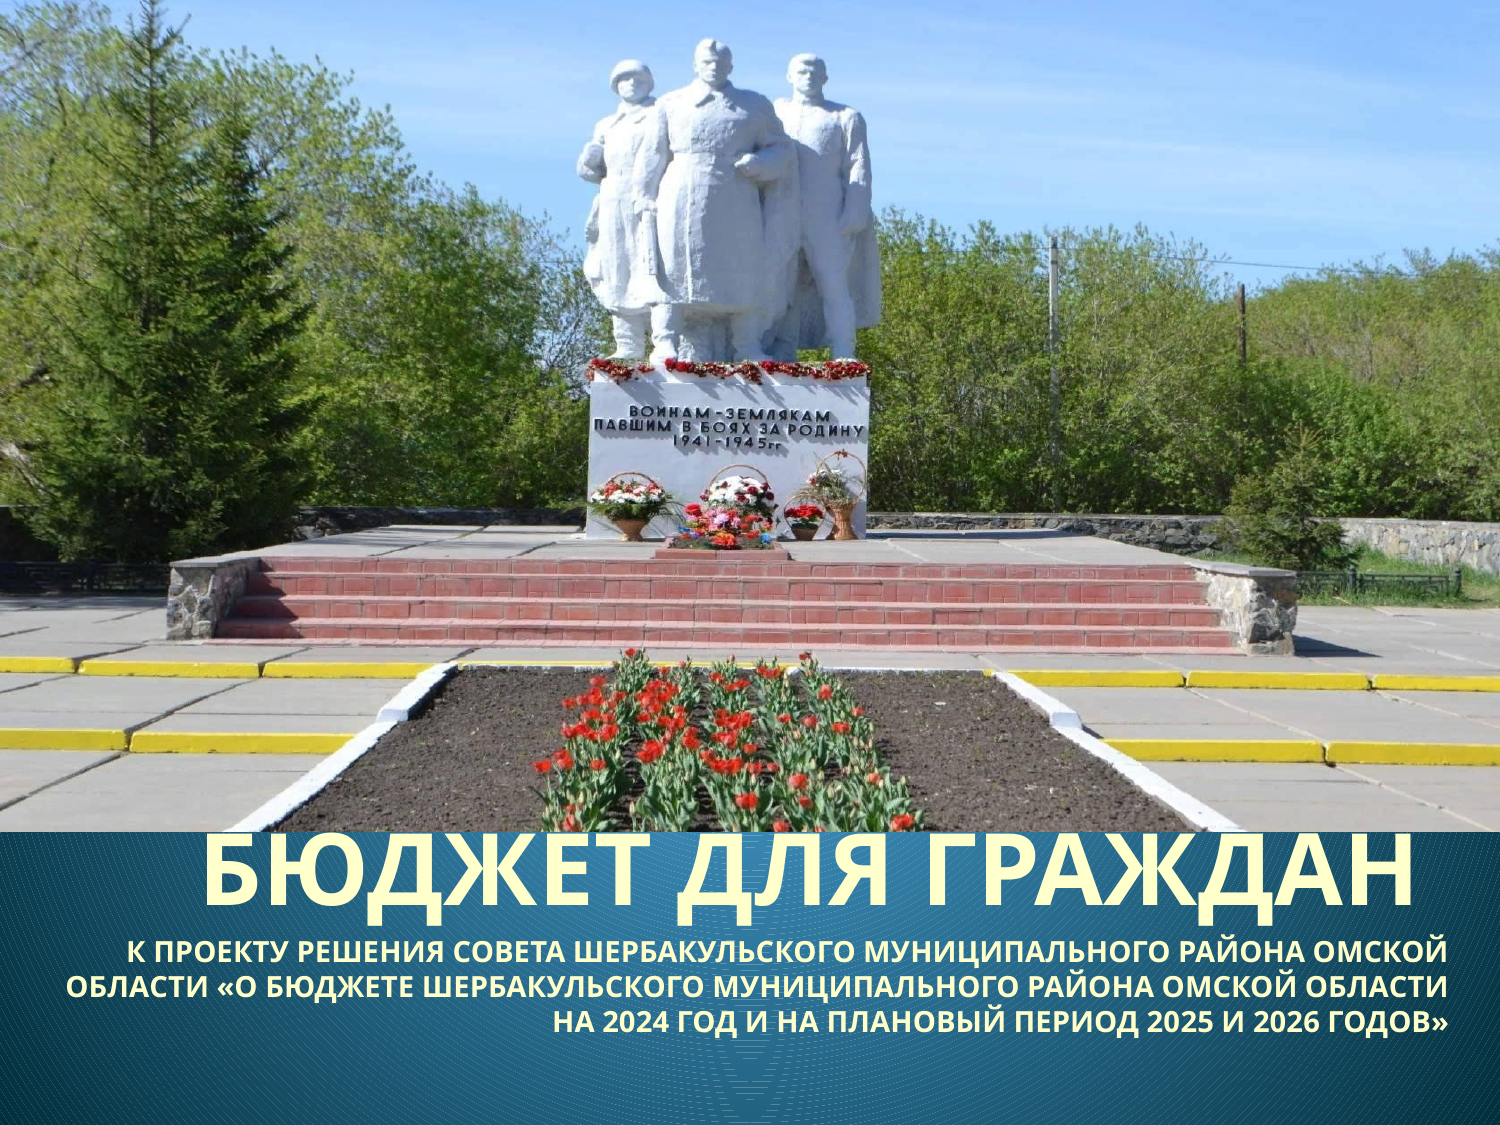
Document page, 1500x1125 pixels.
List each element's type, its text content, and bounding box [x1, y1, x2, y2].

picture [0, 0, 1500, 833]
subtitle К проекту решения совета шербакульского муниципального района омской области «О бюджете шербакульского муниципального района омской области на 2024 год и на плановый период 2025 и 2026 годов» [46, 925, 1460, 1090]
title Бюджет для граждан [53, 846, 1450, 925]
